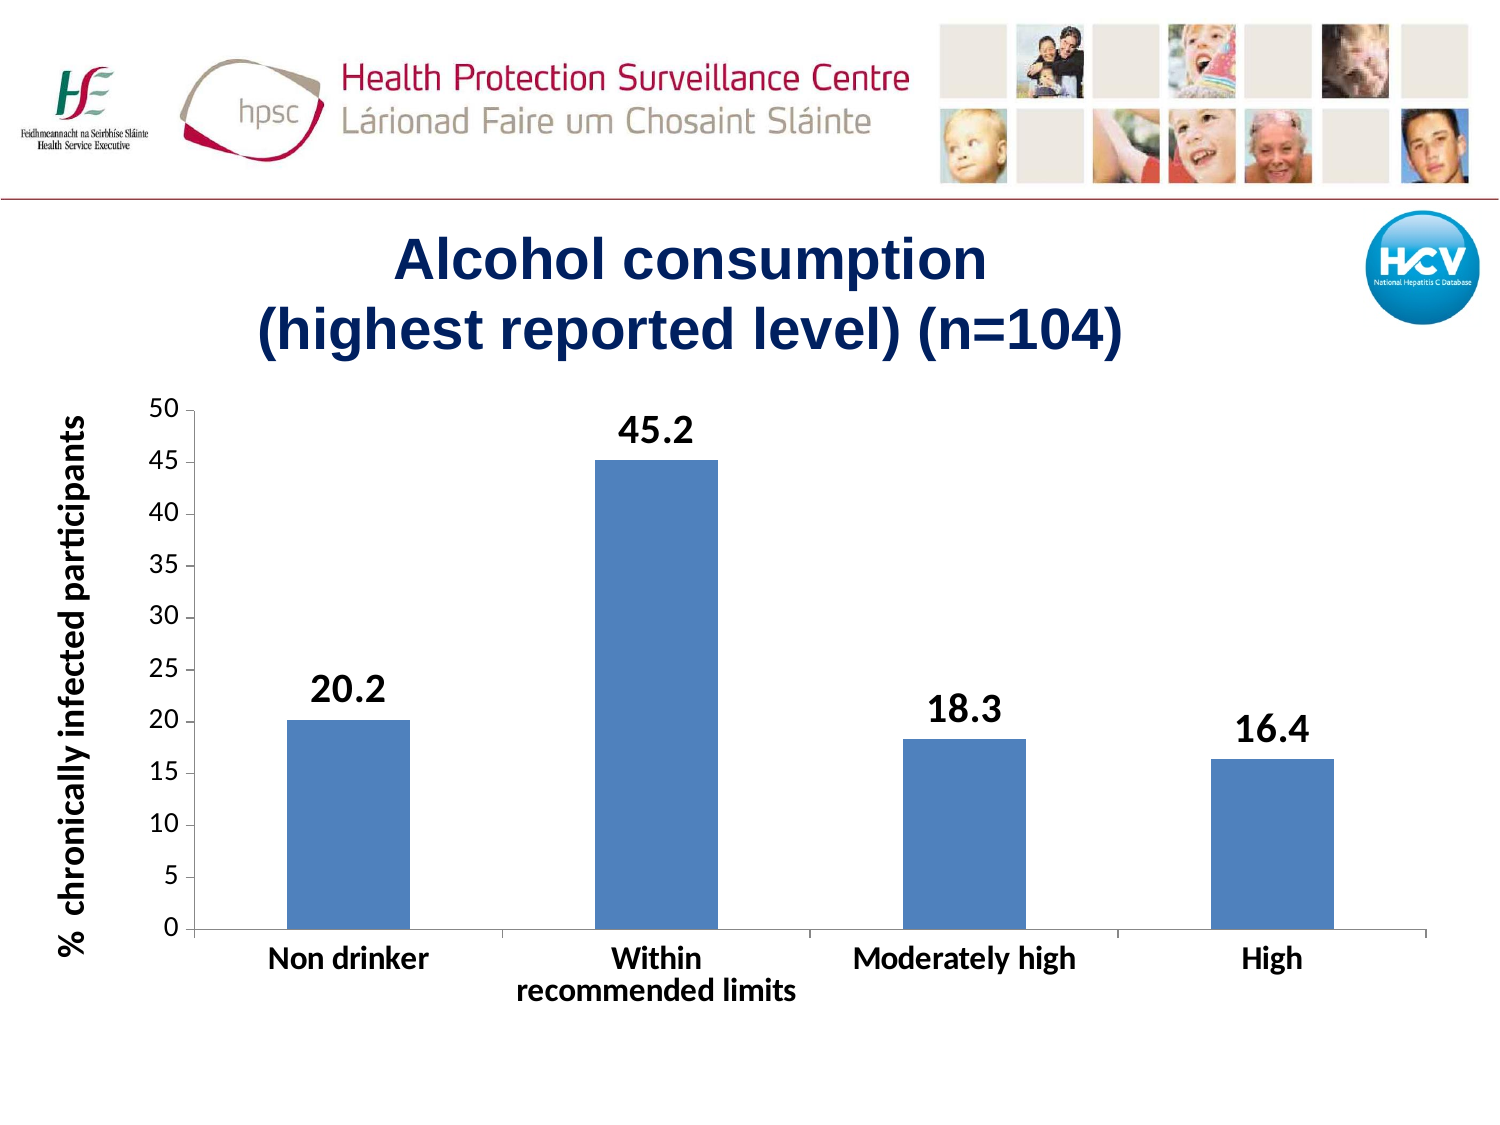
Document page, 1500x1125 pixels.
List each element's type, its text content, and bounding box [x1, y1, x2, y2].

chart [29, 373, 1471, 1095]
picture [0, 0, 1500, 201]
picture [1363, 207, 1482, 327]
title Alcohol consumption (highest reported level) (n=104) [111, 220, 1270, 362]
